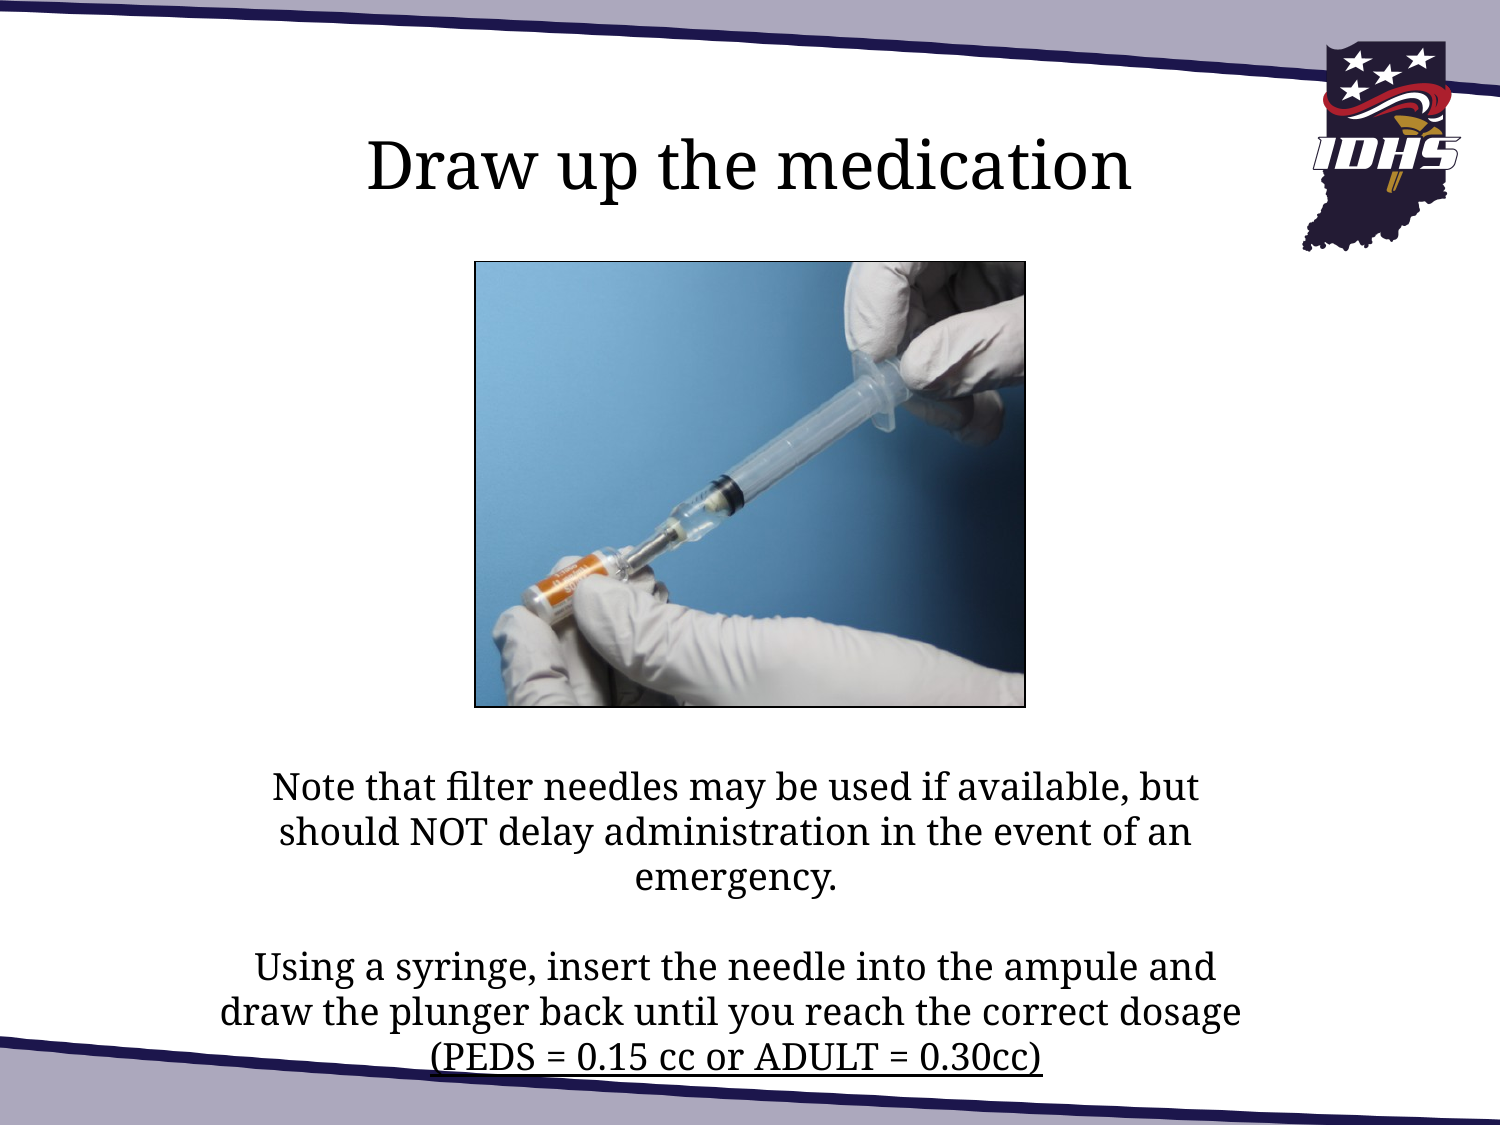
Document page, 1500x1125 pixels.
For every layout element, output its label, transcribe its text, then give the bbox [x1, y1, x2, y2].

picture [0, 0, 1500, 1125]
title Draw up the medication [81, 99, 1419, 225]
text_box Note that filter needles may be used if available, but should NOT delay administration in the event of an emergency. Using a syringe, insert the needle into the ampule and draw the plunger back until you reach the correct dosage (PEDS = 0.15 cc or ADULT = 0.30cc) [192, 756, 1280, 1086]
